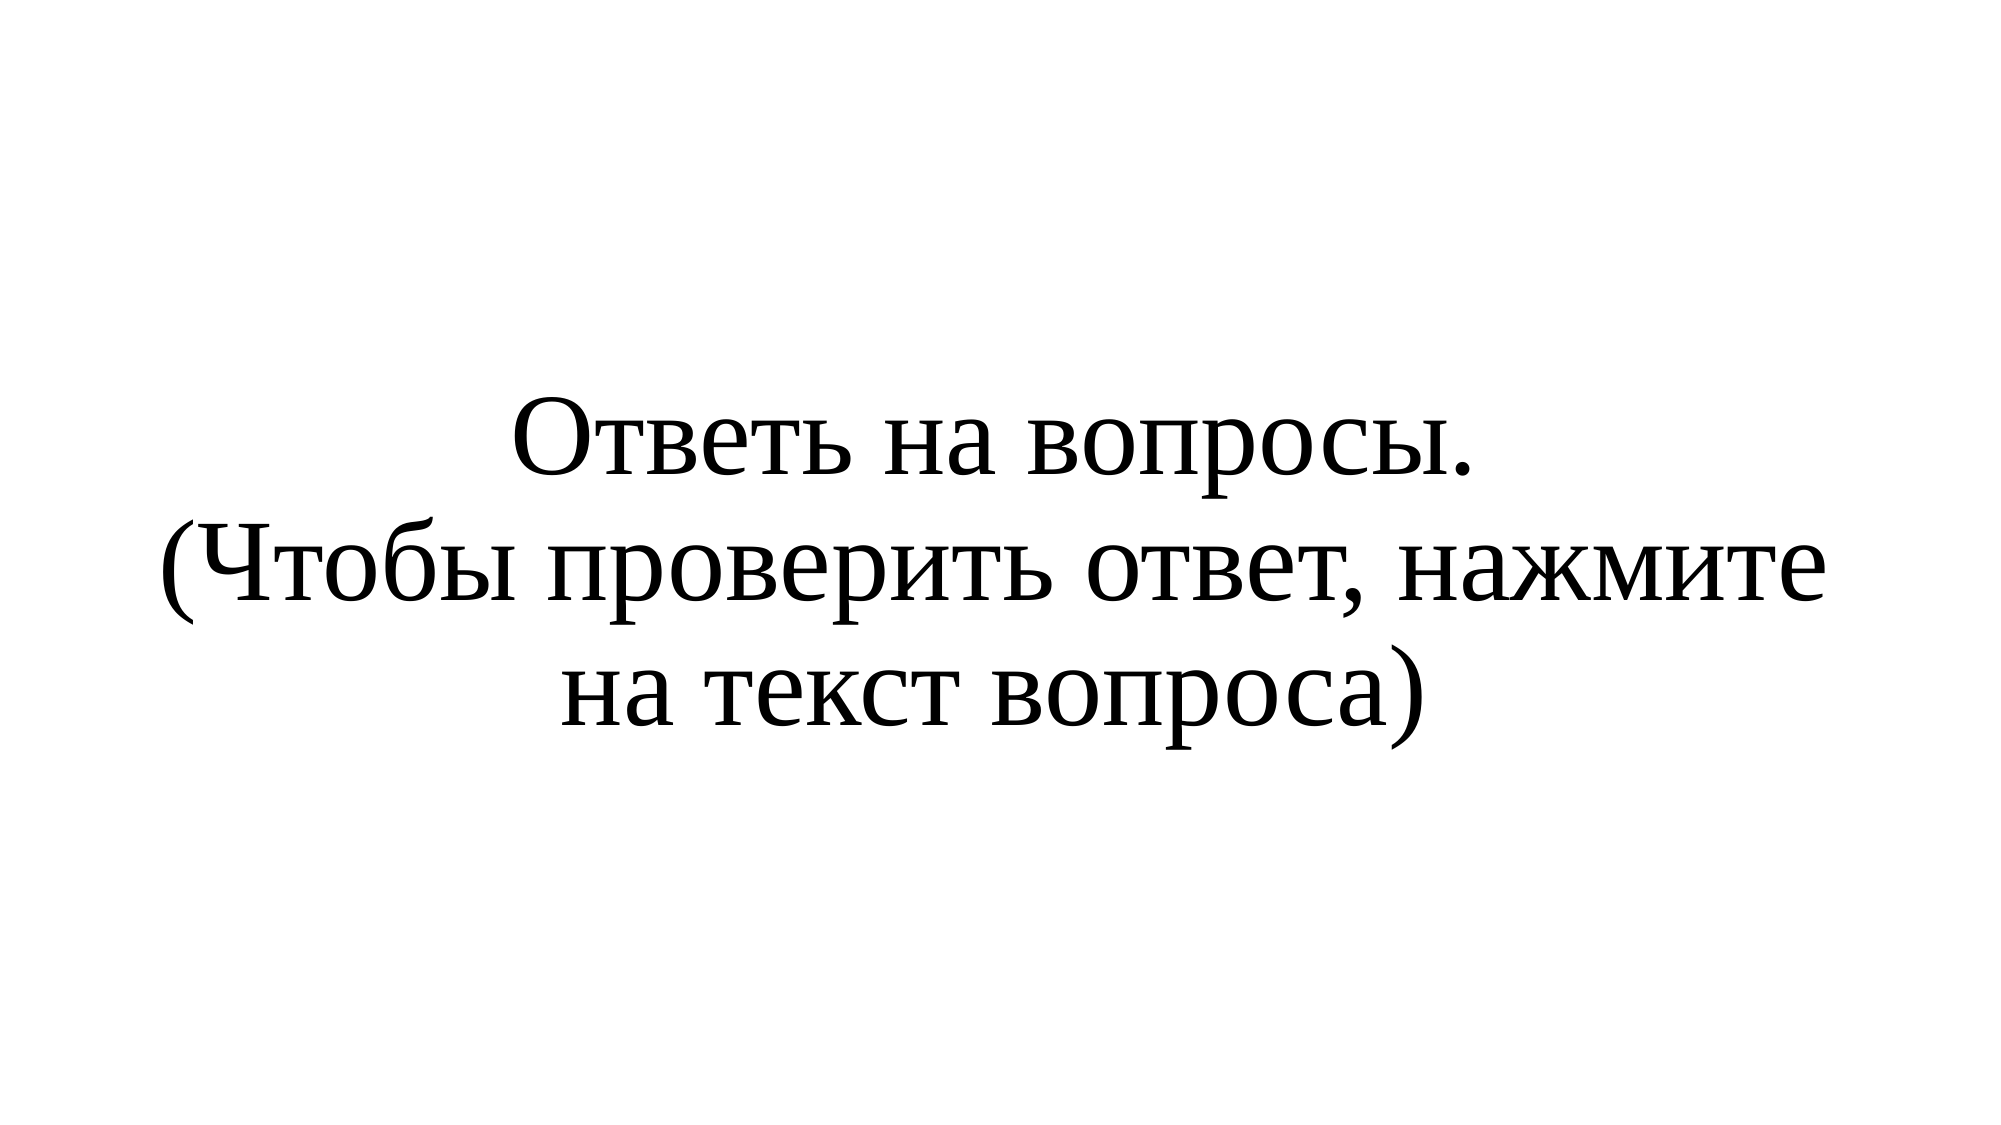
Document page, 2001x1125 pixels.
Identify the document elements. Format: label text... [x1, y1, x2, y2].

title Ответь на вопросы. (Чтобы проверить ответ, нажмите на текст вопроса) [98, 366, 1891, 759]
